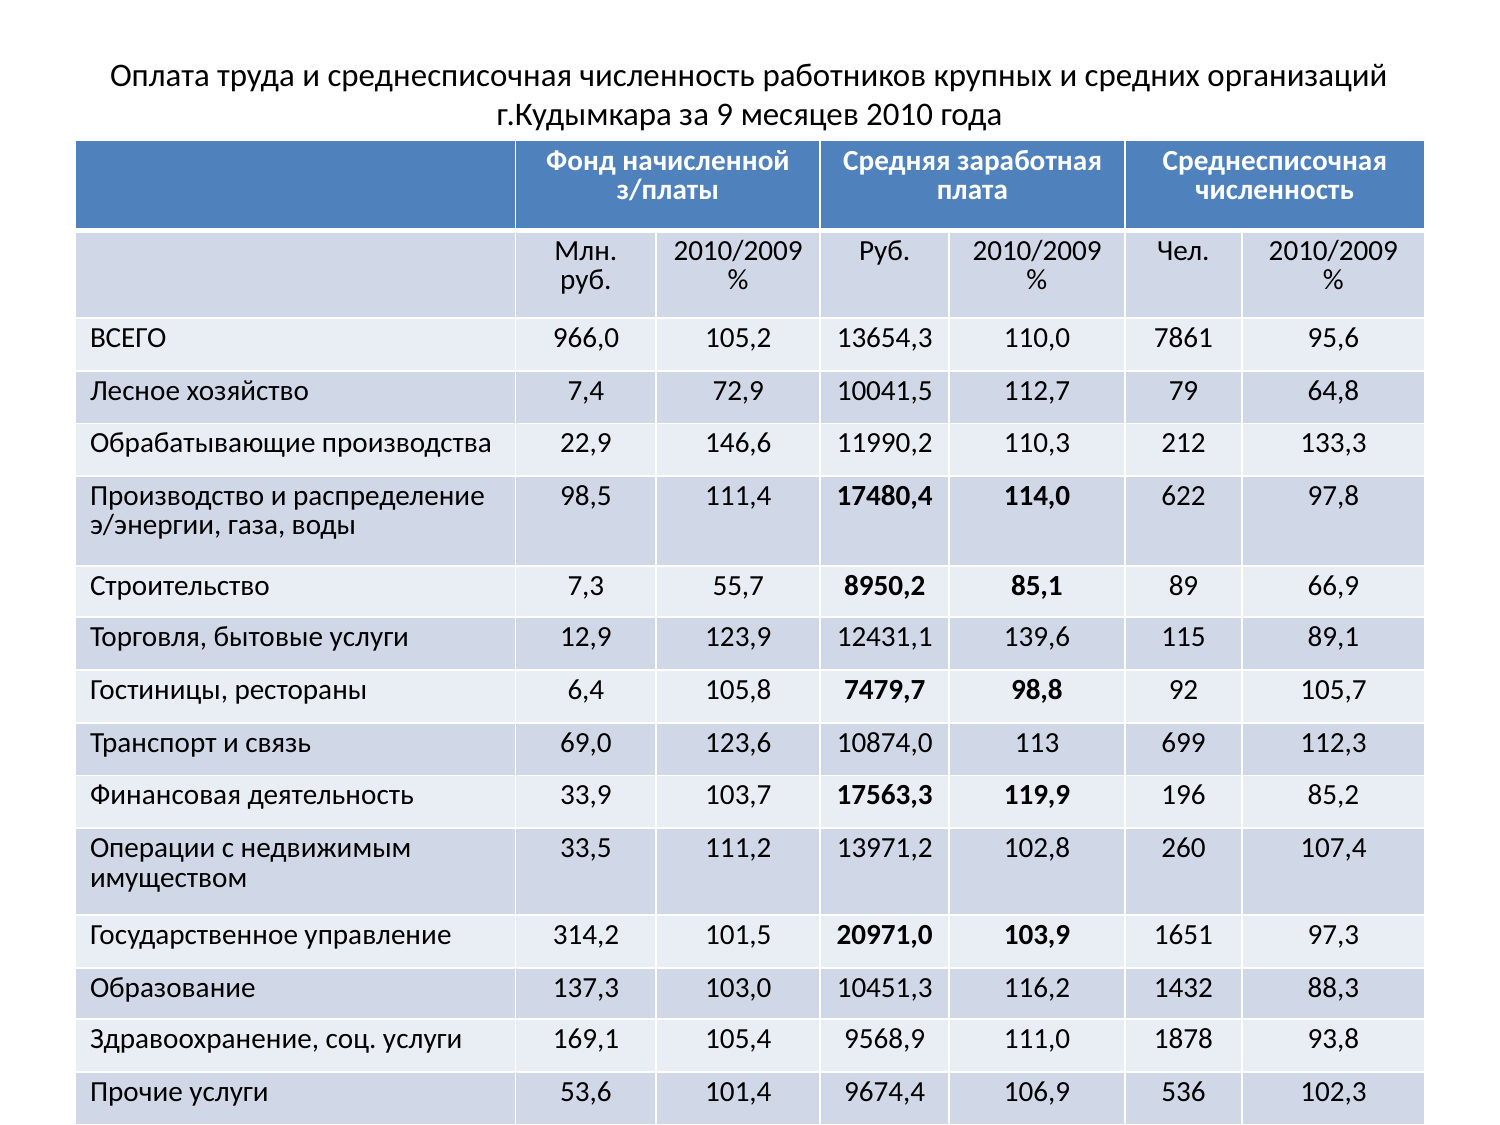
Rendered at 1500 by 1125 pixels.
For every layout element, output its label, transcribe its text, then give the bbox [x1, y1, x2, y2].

table_cell 101,5 [657, 916, 819, 967]
table_cell 33,5 [516, 829, 655, 914]
table_cell Лесное хозяйство [76, 372, 515, 423]
table_cell 64,8 [1243, 372, 1424, 423]
table_cell 1878 [1126, 1020, 1241, 1071]
table_cell 55,7 [657, 567, 819, 616]
table_cell 7,3 [516, 567, 655, 616]
table_cell 116,2 [950, 969, 1124, 1018]
table_cell 105,8 [657, 671, 819, 722]
table_cell 111,2 [657, 829, 819, 914]
table_cell 103,0 [657, 969, 819, 1018]
table_cell 85,2 [1243, 776, 1424, 827]
table_cell 113 [950, 724, 1124, 775]
table_cell 22,9 [516, 424, 655, 475]
table_cell 66,9 [1243, 567, 1424, 616]
table_cell 111,4 [657, 477, 819, 565]
table_cell 2010/2009% [950, 233, 1124, 317]
table_cell 123,6 [657, 724, 819, 775]
table_cell ВСЕГО [76, 319, 515, 370]
table_cell 97,8 [1243, 477, 1424, 565]
table_cell 95,6 [1243, 319, 1424, 370]
table_cell 111,0 [950, 1020, 1124, 1071]
table_cell 106,9 [950, 1073, 1124, 1124]
table_cell 17563,3 [821, 776, 948, 827]
table_cell 92 [1126, 671, 1241, 722]
table_cell 10874,0 [821, 724, 948, 775]
table_cell 699 [1126, 724, 1241, 775]
table_cell 1432 [1126, 969, 1241, 1018]
table_cell 20971,0 [821, 916, 948, 967]
table_cell 169,1 [516, 1020, 655, 1071]
table_cell 103,9 [950, 916, 1124, 967]
table_cell 107,4 [1243, 829, 1424, 914]
table_cell 98,8 [950, 671, 1124, 722]
table_header Среднесписочная численность [1126, 141, 1424, 228]
table_cell 6,4 [516, 671, 655, 722]
table_cell 11990,2 [821, 424, 948, 475]
table_cell 13971,2 [821, 829, 948, 914]
table_cell 133,3 [1243, 424, 1424, 475]
table_cell 119,9 [950, 776, 1124, 827]
table_cell 89,1 [1243, 618, 1424, 669]
table_cell [76, 233, 515, 317]
table_cell 110,0 [950, 319, 1124, 370]
table_cell 112,3 [1243, 724, 1424, 775]
table_cell Гостиницы, рестораны [76, 671, 515, 722]
table_cell 260 [1126, 829, 1241, 914]
table_cell Транспорт и связь [76, 724, 515, 775]
table_cell 112,7 [950, 372, 1124, 423]
table_cell 105,4 [657, 1020, 819, 1071]
table_cell Государственное управление [76, 916, 515, 967]
table_cell Торговля, бытовые услуги [76, 618, 515, 669]
table_cell 2010/2009% [657, 233, 819, 317]
table_cell 85,1 [950, 567, 1124, 616]
table_cell 9674,4 [821, 1073, 948, 1124]
table_cell 102,3 [1243, 1073, 1424, 1124]
table_cell 53,6 [516, 1073, 655, 1124]
table_cell 114,0 [950, 477, 1124, 565]
table_cell 12,9 [516, 618, 655, 669]
table_cell 622 [1126, 477, 1241, 565]
table_cell Строительство [76, 567, 515, 616]
table_cell Операции с недвижимым имуществом [76, 829, 515, 914]
table_cell Млн. руб. [516, 233, 655, 317]
table_cell 89 [1126, 567, 1241, 616]
table_cell 146,6 [657, 424, 819, 475]
table_cell 110,3 [950, 424, 1124, 475]
table_cell 1651 [1126, 916, 1241, 967]
table_cell 966,0 [516, 319, 655, 370]
table_cell 69,0 [516, 724, 655, 775]
table_cell 101,4 [657, 1073, 819, 1124]
table_cell 536 [1126, 1073, 1241, 1124]
table_cell 17480,4 [821, 477, 948, 565]
table_cell Прочие услуги [76, 1073, 515, 1124]
table_cell 212 [1126, 424, 1241, 475]
table_cell 115 [1126, 618, 1241, 669]
table_header Средняя заработная плата [821, 141, 1124, 228]
table_cell 102,8 [950, 829, 1124, 914]
title Оплата труда и среднесписочная численность работников крупных и средних организаций г.Кудымкара за 9 месяцев 2010 года [75, 45, 1425, 140]
table_cell 33,9 [516, 776, 655, 827]
table_cell 98,5 [516, 477, 655, 565]
table_cell 12431,1 [821, 618, 948, 669]
table_cell Чел. [1126, 233, 1241, 317]
table_cell 103,7 [657, 776, 819, 827]
table_cell Образование [76, 969, 515, 1018]
table_cell 105,2 [657, 319, 819, 370]
table_cell 2010/2009 % [1243, 233, 1424, 317]
table_cell 72,9 [657, 372, 819, 423]
table_cell Обрабатывающие производства [76, 424, 515, 475]
table_cell 10041,5 [821, 372, 948, 423]
table_cell Производство и распределение э/энергии, газа, воды [76, 477, 515, 565]
table_cell 8950,2 [821, 567, 948, 616]
table_header [76, 141, 515, 228]
table_cell Руб. [821, 233, 948, 317]
table_cell 7479,7 [821, 671, 948, 722]
table_cell 93,8 [1243, 1020, 1424, 1071]
table_cell 139,6 [950, 618, 1124, 669]
table_cell 97,3 [1243, 916, 1424, 967]
table_cell Здравоохранение, соц. услуги [76, 1020, 515, 1071]
table_cell 123,9 [657, 618, 819, 669]
table_cell 10451,3 [821, 969, 948, 1018]
table_cell 7,4 [516, 372, 655, 423]
table_cell 79 [1126, 372, 1241, 423]
table_cell 196 [1126, 776, 1241, 827]
table_cell 88,3 [1243, 969, 1424, 1018]
table_cell 105,7 [1243, 671, 1424, 722]
table_cell 314,2 [516, 916, 655, 967]
table_header Фонд начисленной з/платы [516, 141, 819, 228]
table_cell 9568,9 [821, 1020, 948, 1071]
table_cell 13654,3 [821, 319, 948, 370]
table_cell 137,3 [516, 969, 655, 1018]
table_cell Финансовая деятельность [76, 776, 515, 827]
table_cell 7861 [1126, 319, 1241, 370]
